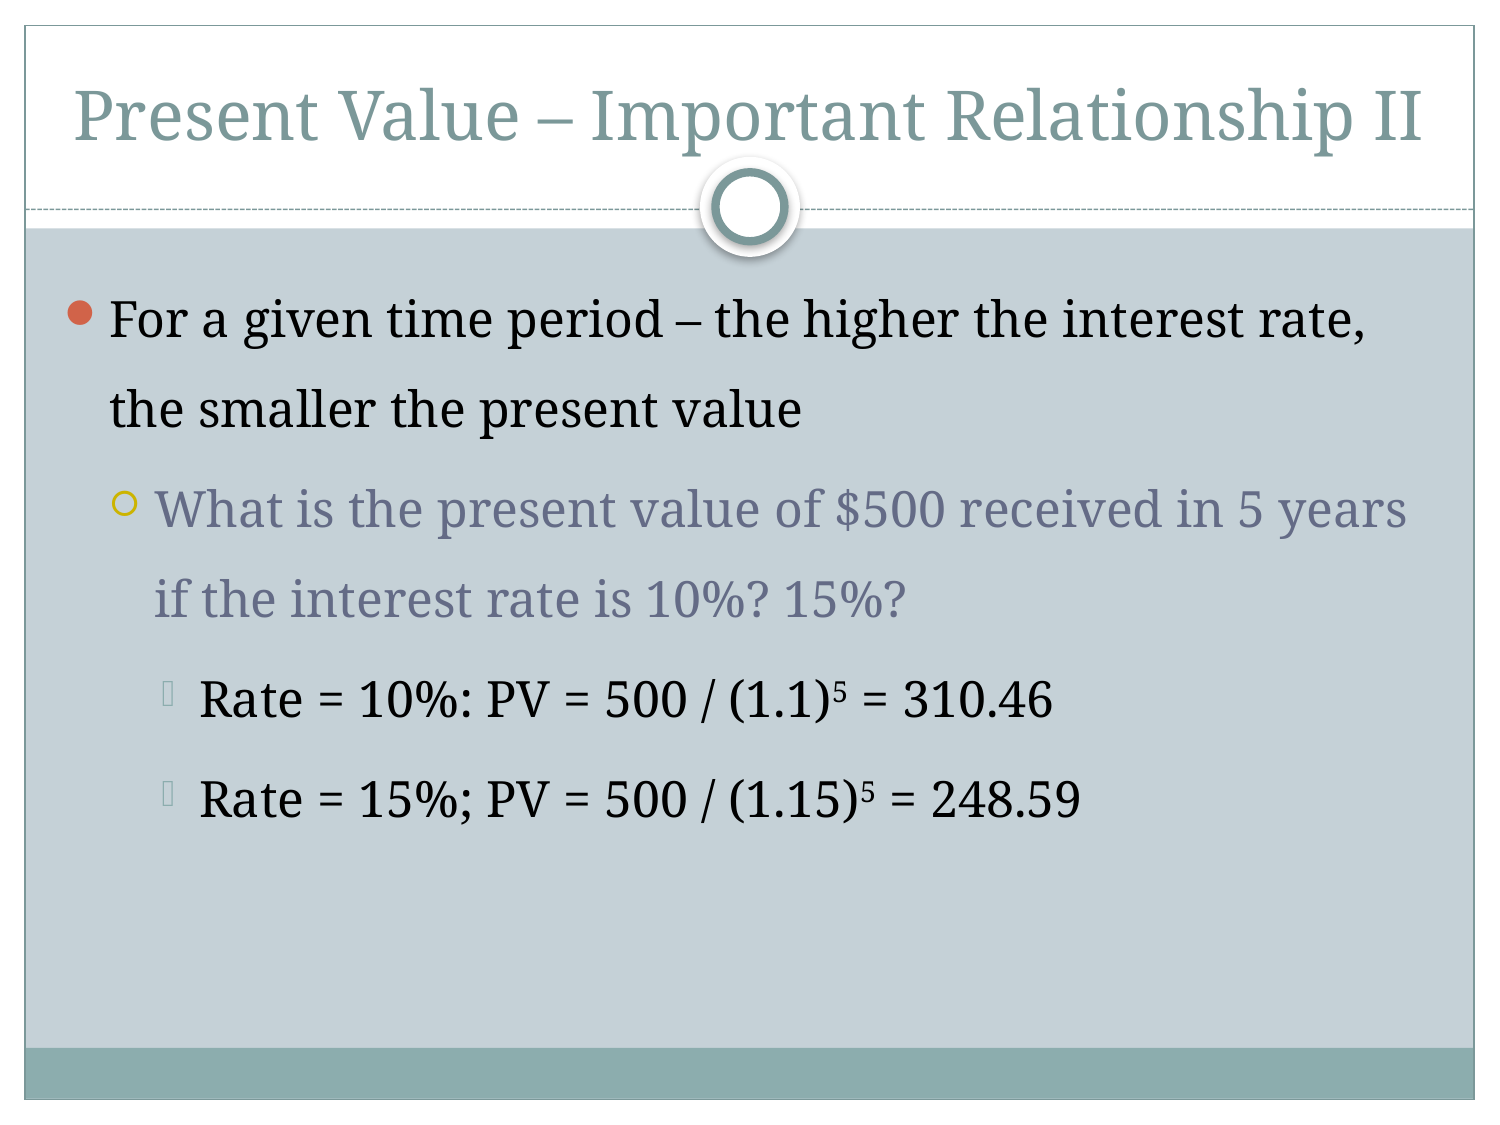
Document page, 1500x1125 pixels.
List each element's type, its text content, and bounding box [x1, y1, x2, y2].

title Present Value – Important Relationship II [49, 37, 1450, 162]
list For a given time period – the higher the interest rate, the smaller the present value What is the present value of $500 received in 5 years if the interest rate is 10%? 15%? Rate = 10%: PV = 500 / (1.1)5 = 310.46 Rate = 15%; PV = 500 / (1.15)5 = 248.59 [49, 250, 1445, 1001]
